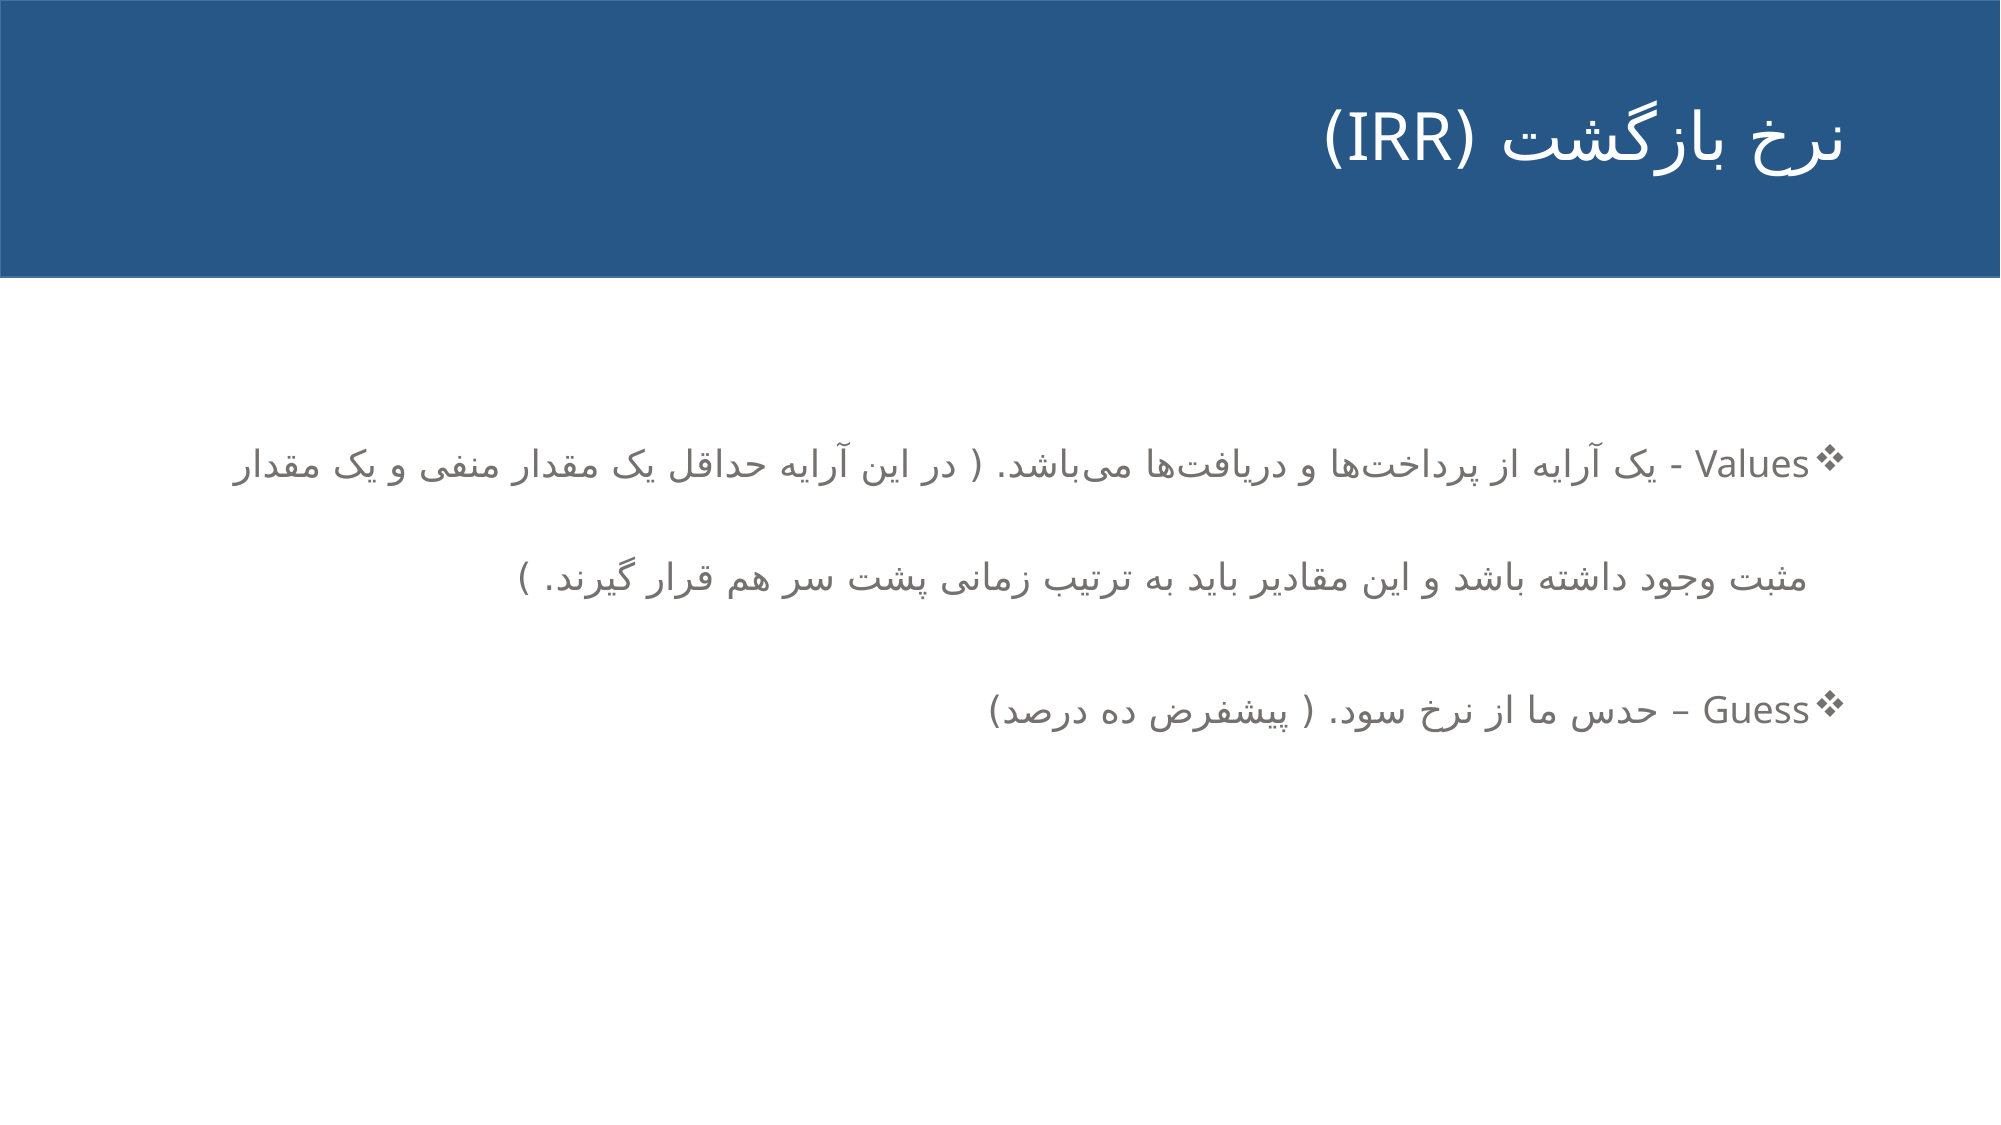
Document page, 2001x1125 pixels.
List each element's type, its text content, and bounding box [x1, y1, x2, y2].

title نرخ بازگشت (IRR) [137, 29, 1863, 248]
list Values - یک آرایه از پرداخت‌ها و دریافت‌ها می‌باشد. ( در این آرایه حداقل یک مقدار منفی و یک مقدار مثبت وجود داشته باشد و این مقادیر باید به ترتیب زمانی پشت سر هم قرار گیرند. ) Guess – حدس ما از نرخ سود. ( پیشفرض ده درصد) [137, 299, 1863, 1014]
text_box [0, 0, 2000, 278]
